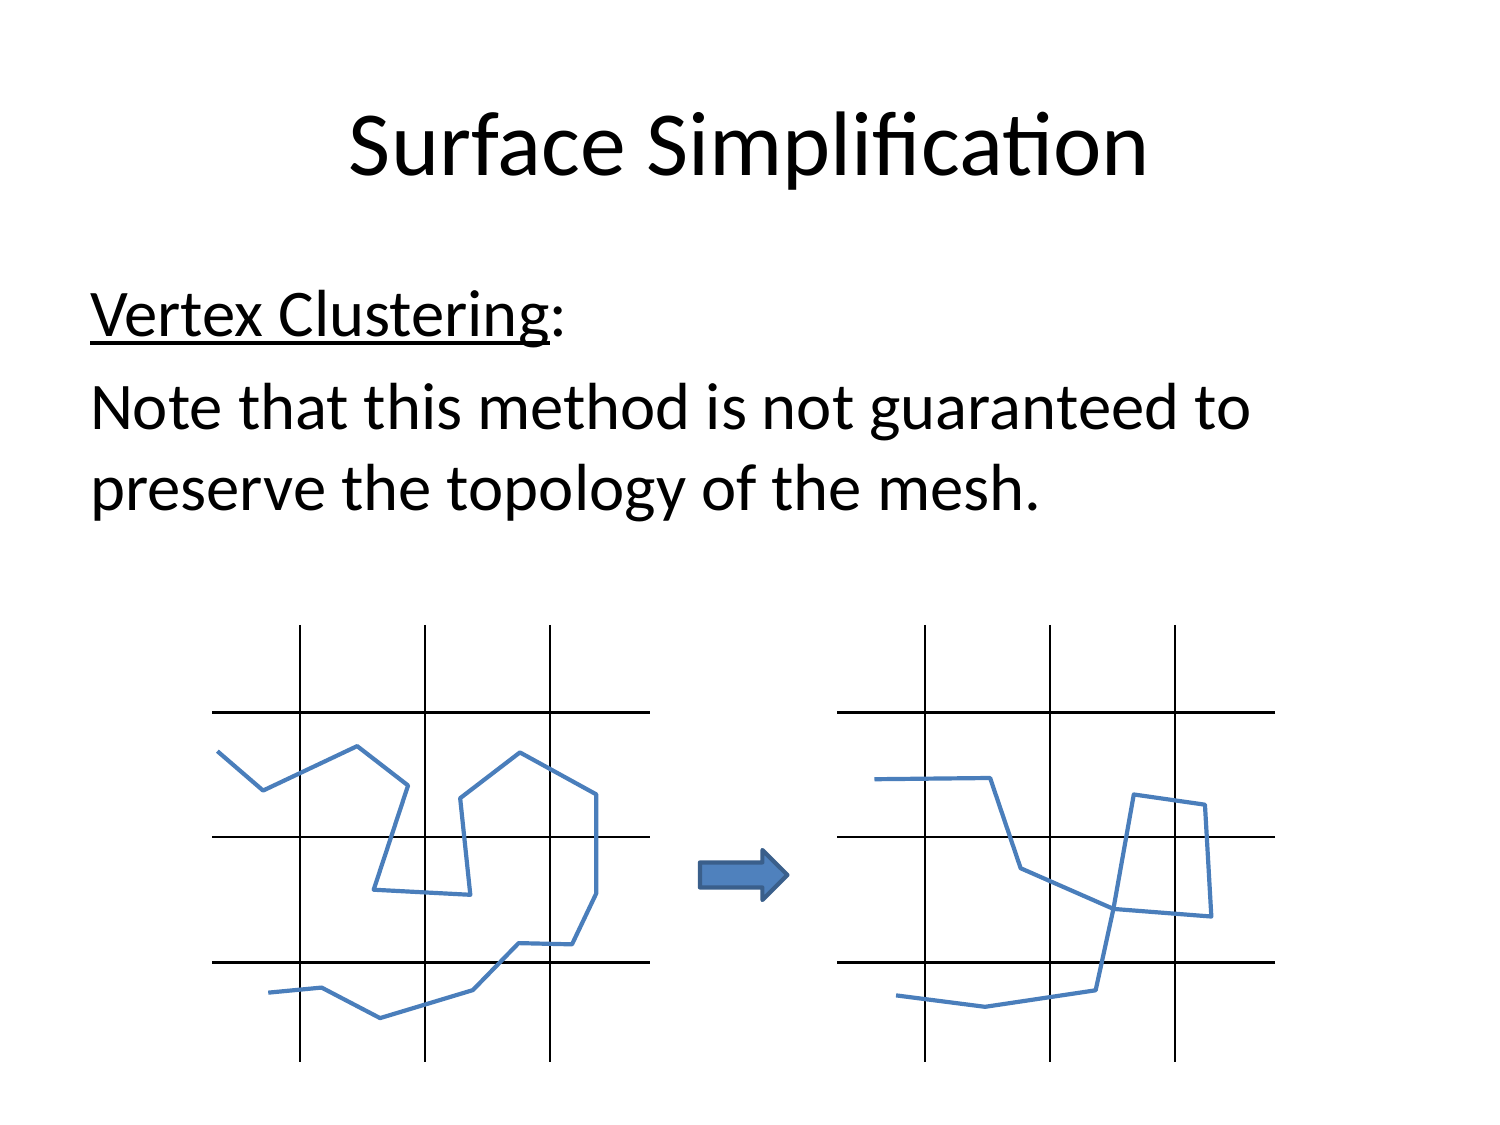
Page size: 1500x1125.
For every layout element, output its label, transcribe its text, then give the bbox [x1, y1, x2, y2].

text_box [212, 624, 651, 1063]
title Surface Simplification [75, 45, 1425, 233]
list Vertex Clustering: Note that this method is not guaranteed to preserve the topology of the mesh. [75, 262, 1425, 1005]
text_box [697, 848, 790, 902]
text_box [837, 624, 1276, 1063]
